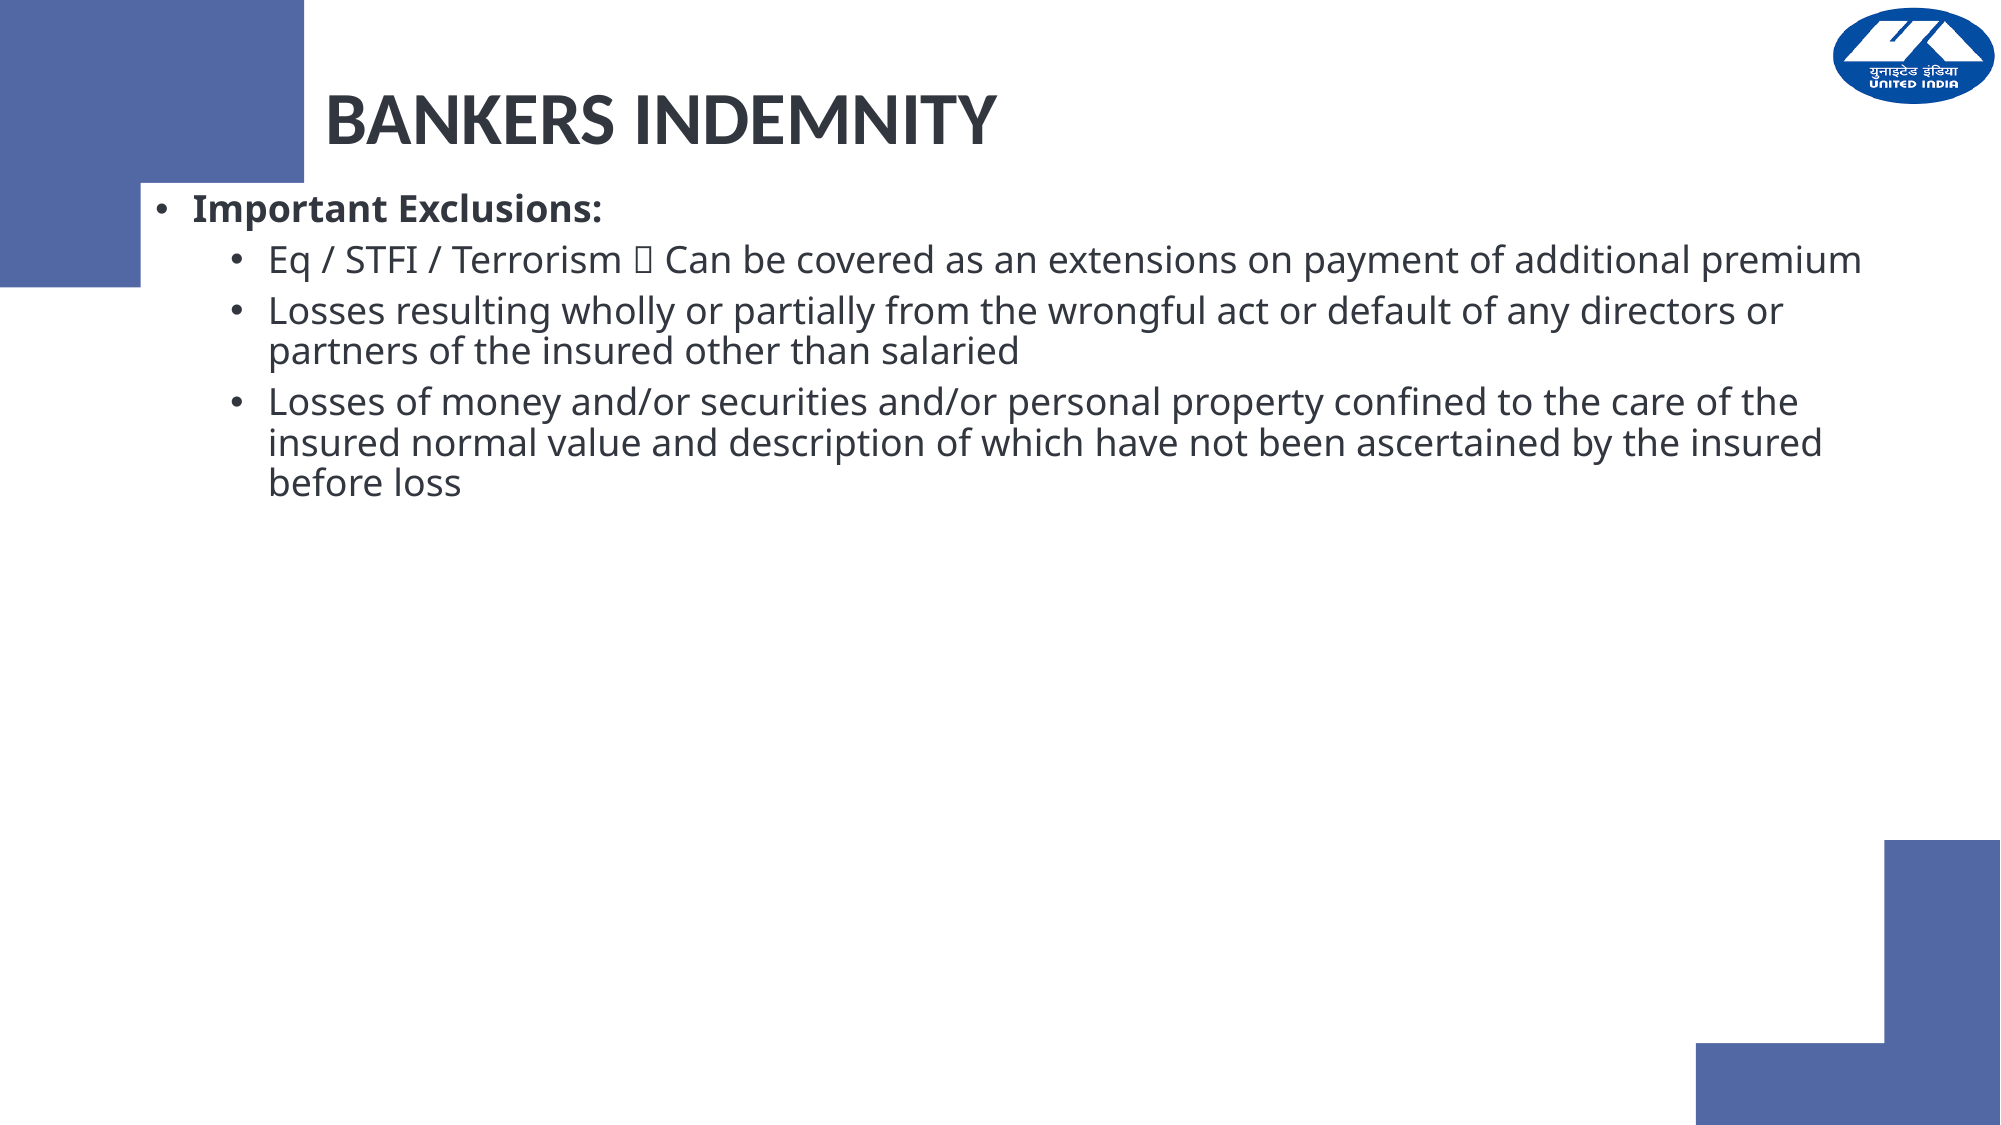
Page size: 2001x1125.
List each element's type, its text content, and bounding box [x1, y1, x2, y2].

text_box BANKERS INDEMNITY [310, 72, 1545, 182]
picture [1827, 3, 2000, 107]
text_box Important Exclusions: Eq / STFI / Terrorism  Can be covered as an extensions on payment of additional premium Losses resulting wholly or partially from the wrongful act or default of any directors or partners of the insured other than salaried Losses of money and/or securities and/or personal property confined to the care of the insured normal value and description of which have not been ascertained by the insured before loss [140, 182, 1885, 1044]
